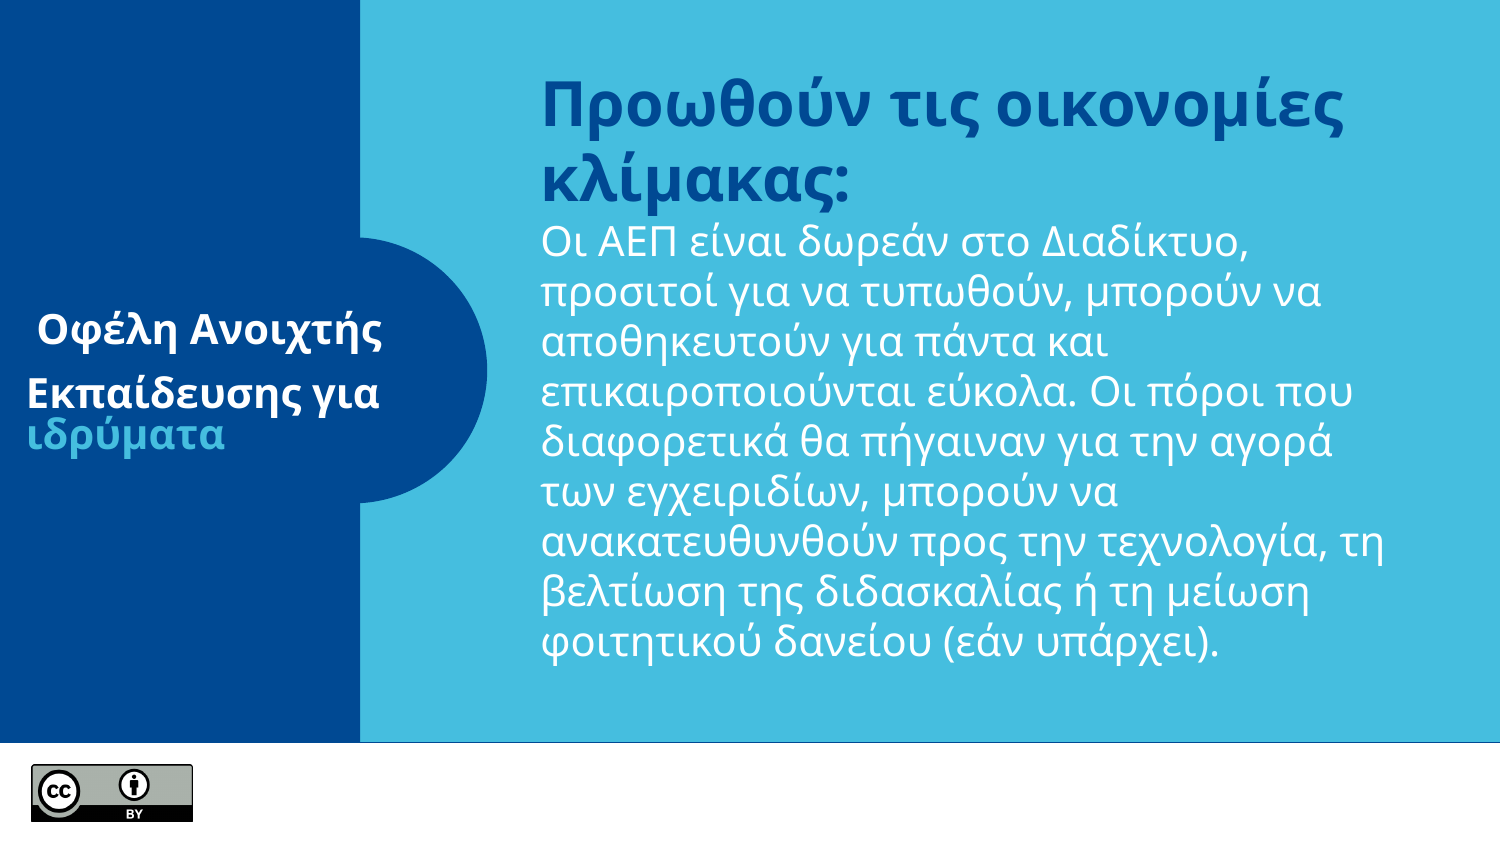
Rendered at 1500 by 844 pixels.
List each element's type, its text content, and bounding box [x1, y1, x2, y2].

text_box [0, 750, 1500, 844]
text_box [259, 237, 446, 274]
picture [31, 764, 193, 822]
text_box [266, 473, 439, 504]
text_box [0, 0, 361, 742]
text_box Οφέλη Ανοιχτής Εκπαίδευσης για ιδρύματα [10, 274, 488, 473]
text_box Προωθούν τις οικονομίες κλίμακας: Οι ΑΕΠ είναι δωρεάν στο Διαδίκτυο, προσιτοί για να τυπωθούν, μπορούν να αποθηκευτούν για πάντα και επικαιροποιούνται εύκολα. Οι πόροι που διαφορετικά θα πήγαιναν για την αγορά των εγχειριδίων, μπορούν να ανακατευθυνθούν προς την τεχνολογία, τη βελτίωση της διδασκαλίας ή τη μείωση φοιτητικού δανείου (εάν υπάρχει). [525, 49, 1429, 712]
